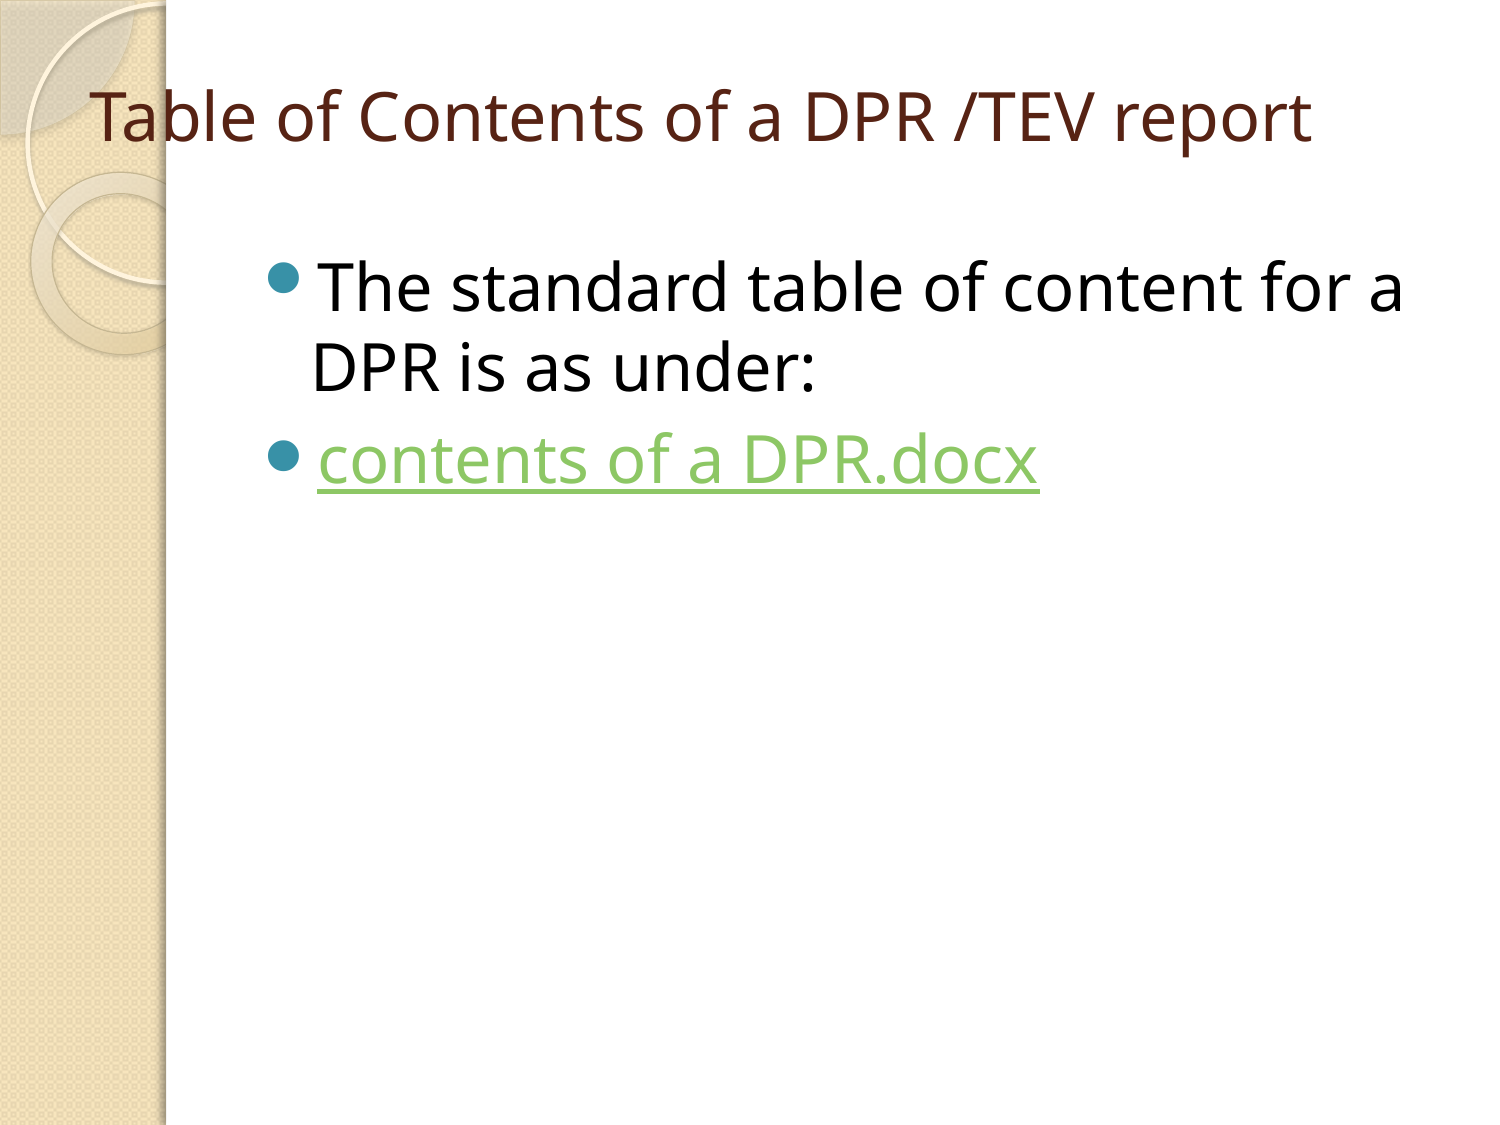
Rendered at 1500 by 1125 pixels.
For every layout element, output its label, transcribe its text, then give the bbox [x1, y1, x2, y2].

list The standard table of content for a DPR is as under: contents of a DPR.docx [235, 237, 1466, 1025]
title Table of Contents of a DPR /TEV report [75, 45, 1425, 185]
